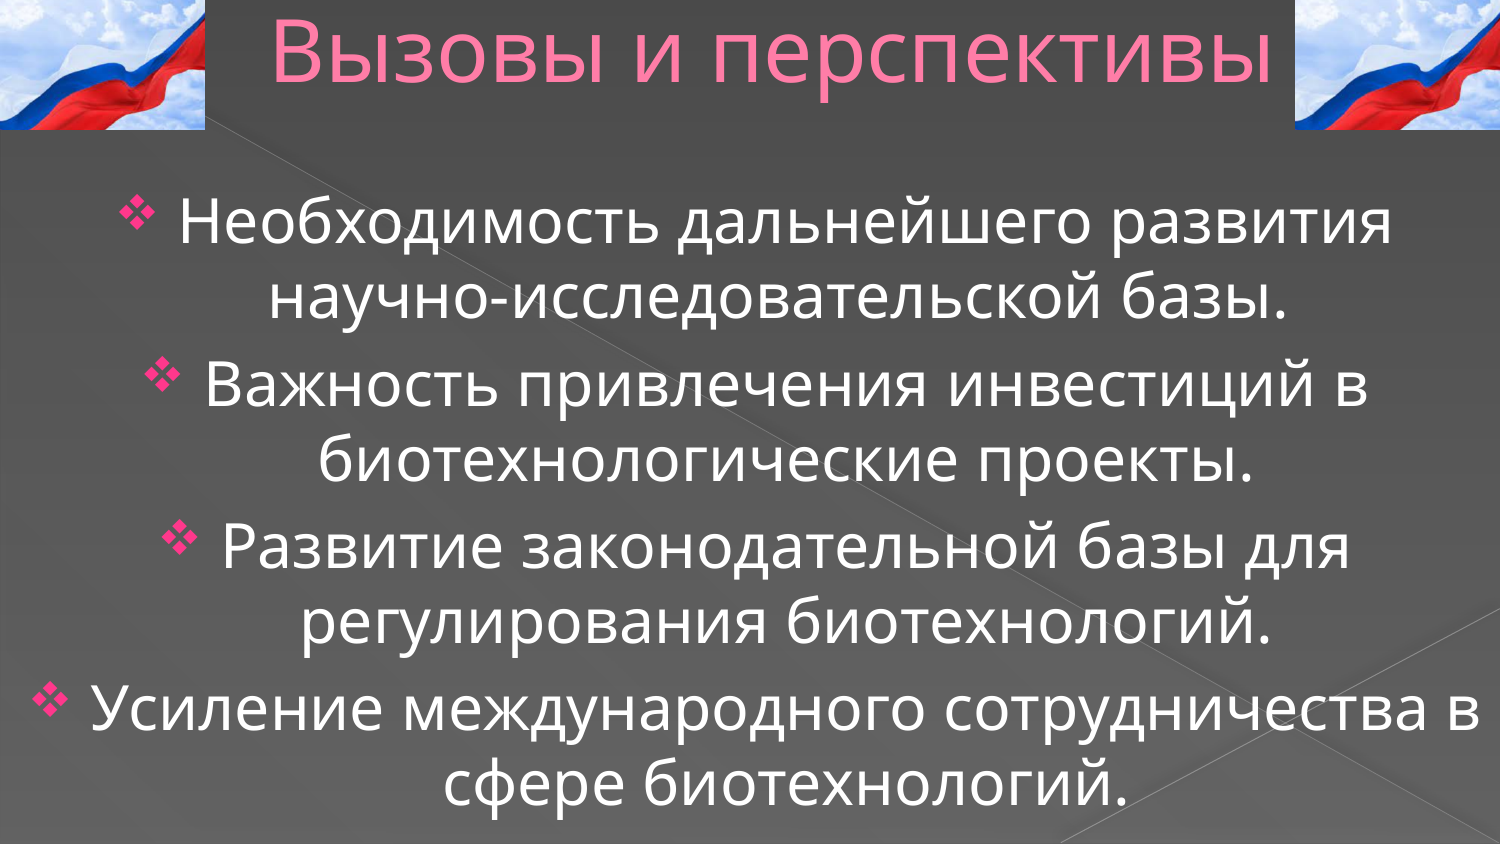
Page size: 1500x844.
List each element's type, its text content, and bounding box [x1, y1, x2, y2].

picture [1294, 0, 1500, 130]
title Вызовы и перспективы [0, 0, 1483, 134]
list Необходимость дальнейшего развития научно-исследовательской базы. Важность привлечения инвестиций в биотехнологические проекты. Развитие законодательной базы для регулирования биотехнологий. Усиление международного сотрудничества в сфере биотехнологий. [0, 173, 1500, 844]
picture [0, 0, 206, 130]
